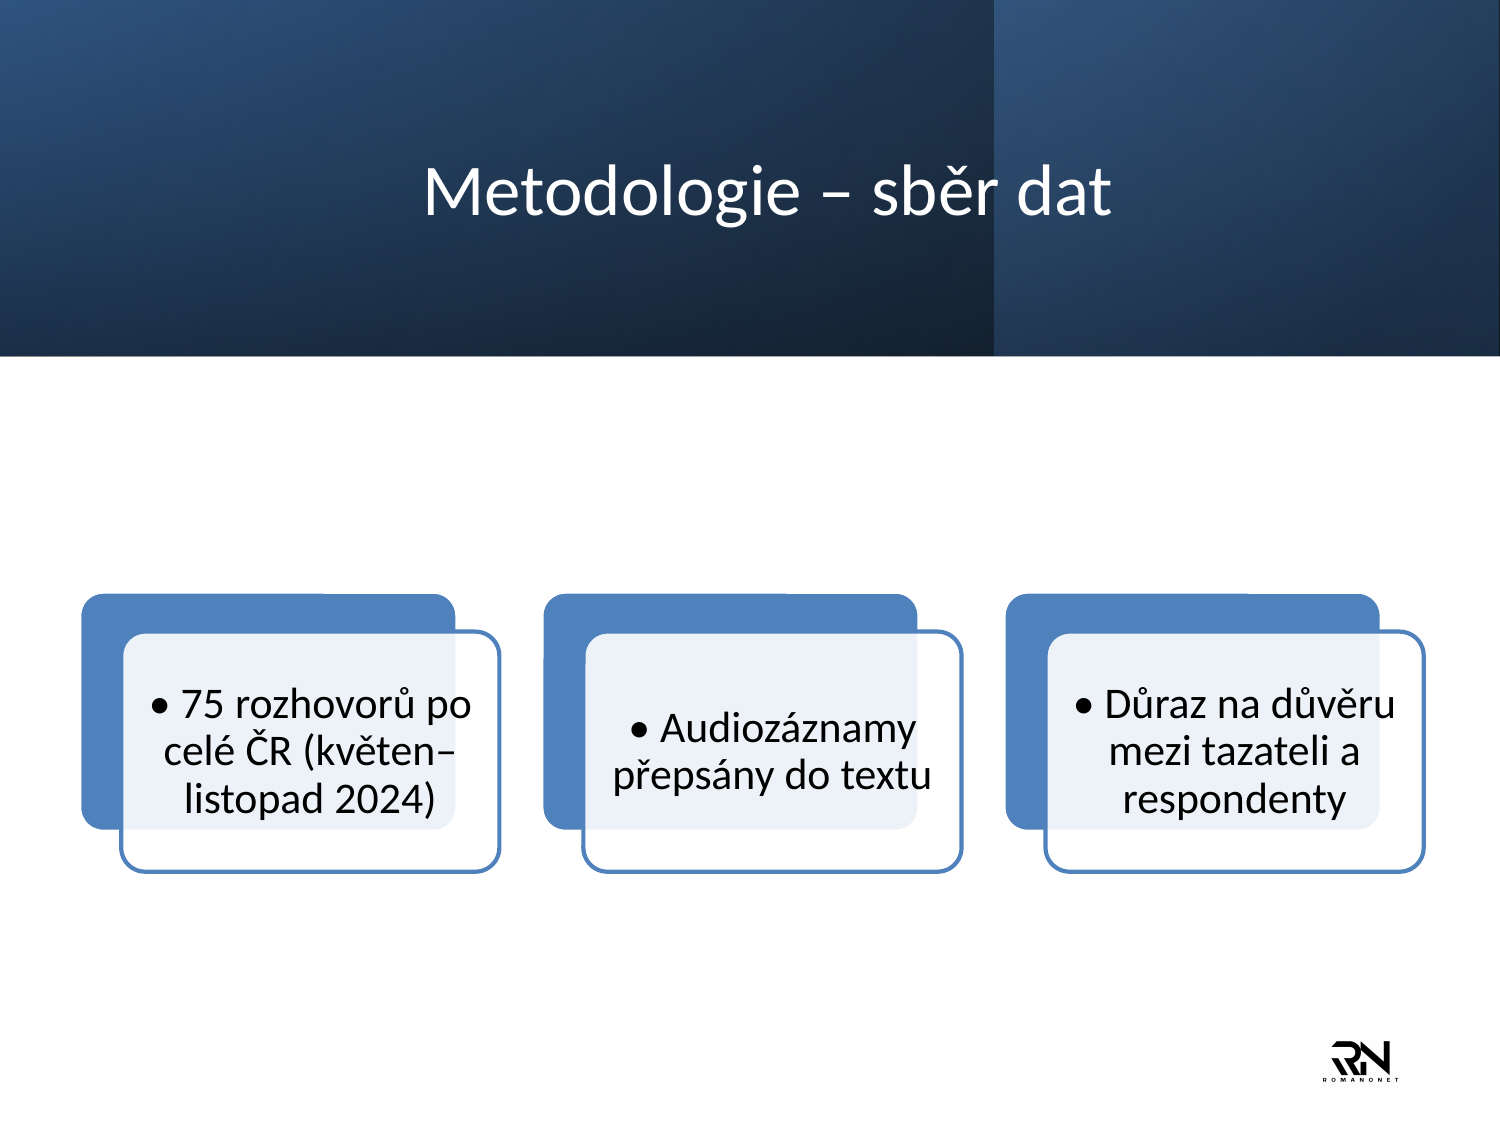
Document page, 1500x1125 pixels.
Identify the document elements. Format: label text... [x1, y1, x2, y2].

picture [1297, 998, 1424, 1125]
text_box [78, 591, 1424, 872]
text_box [0, 357, 1500, 1125]
title Metodologie – sběr dat [170, 57, 1366, 316]
text_box [0, 0, 1500, 357]
